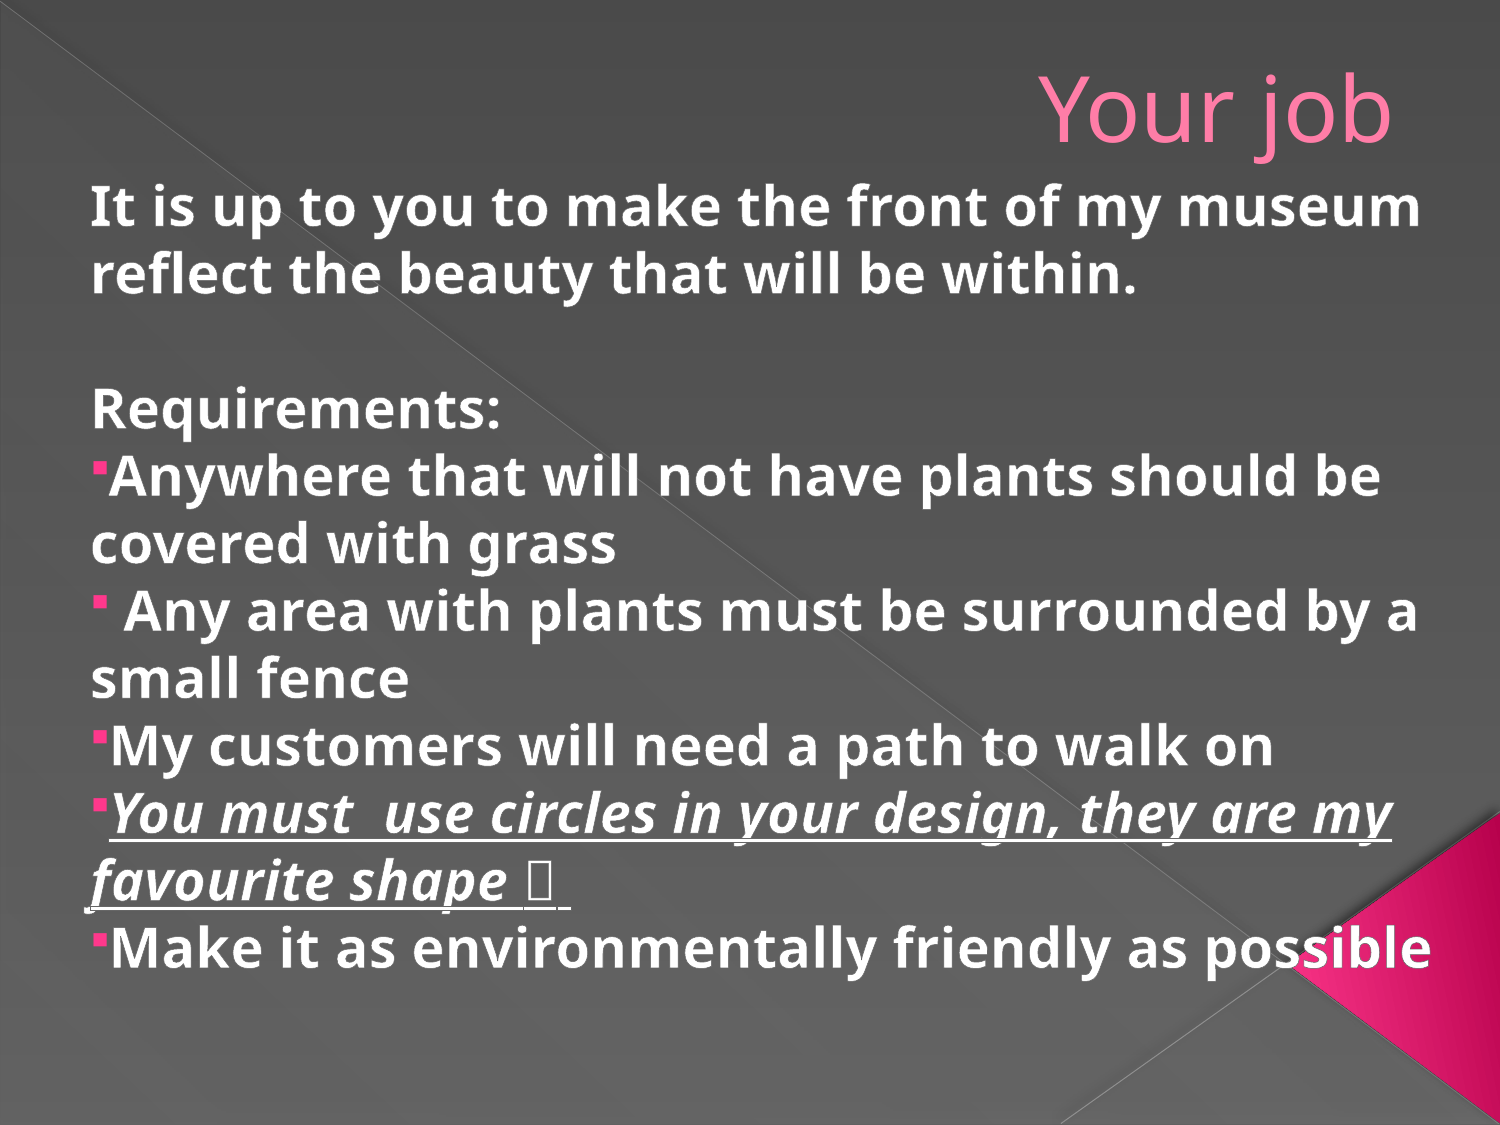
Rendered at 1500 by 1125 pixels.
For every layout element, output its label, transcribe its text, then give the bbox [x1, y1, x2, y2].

title Your job [87, 37, 1411, 162]
subtitle It is up to you to make the front of my museum reflect the beauty that will be within. Requirements: Anywhere that will not have plants should be covered with grass Any area with plants must be surrounded by a small fence My customers will need a path to walk on You must use circles in your design, they are my favourite shape  Make it as environmentally friendly as possible [75, 162, 1463, 1100]
